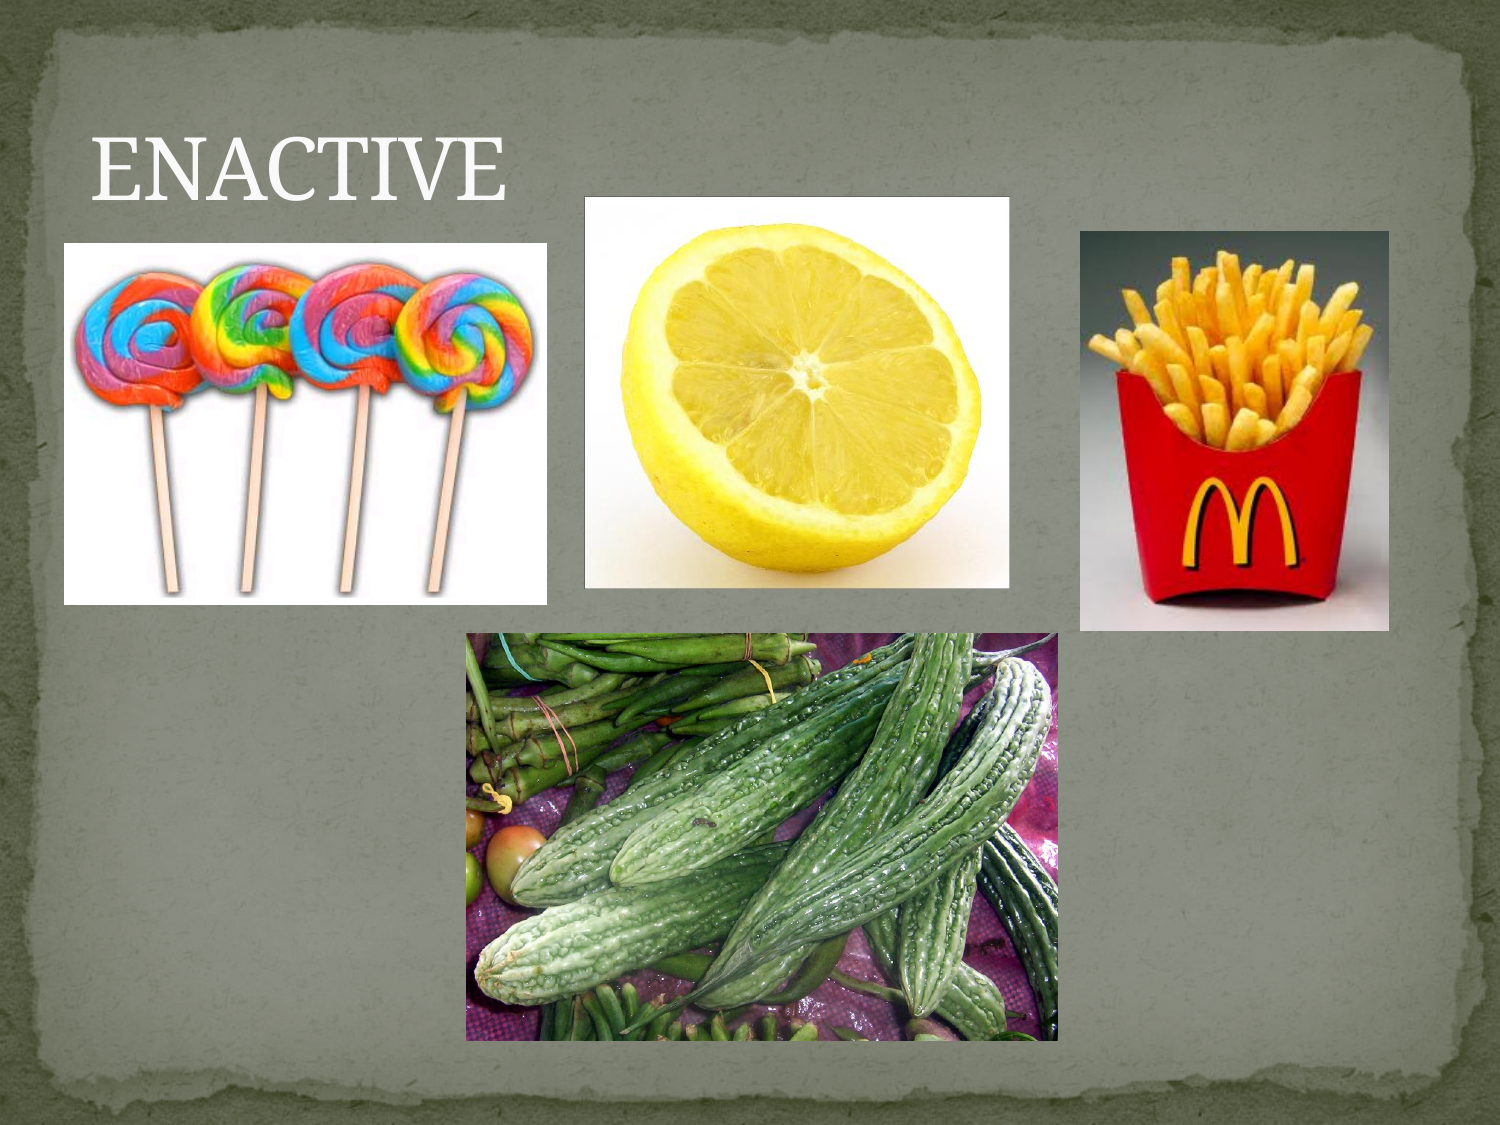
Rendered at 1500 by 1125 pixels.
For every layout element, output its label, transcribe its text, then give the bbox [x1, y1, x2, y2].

picture [584, 196, 1010, 589]
picture [466, 633, 1058, 1041]
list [67, 246, 545, 603]
title ENACTIVE [74, 24, 1425, 225]
picture [1080, 231, 1389, 631]
